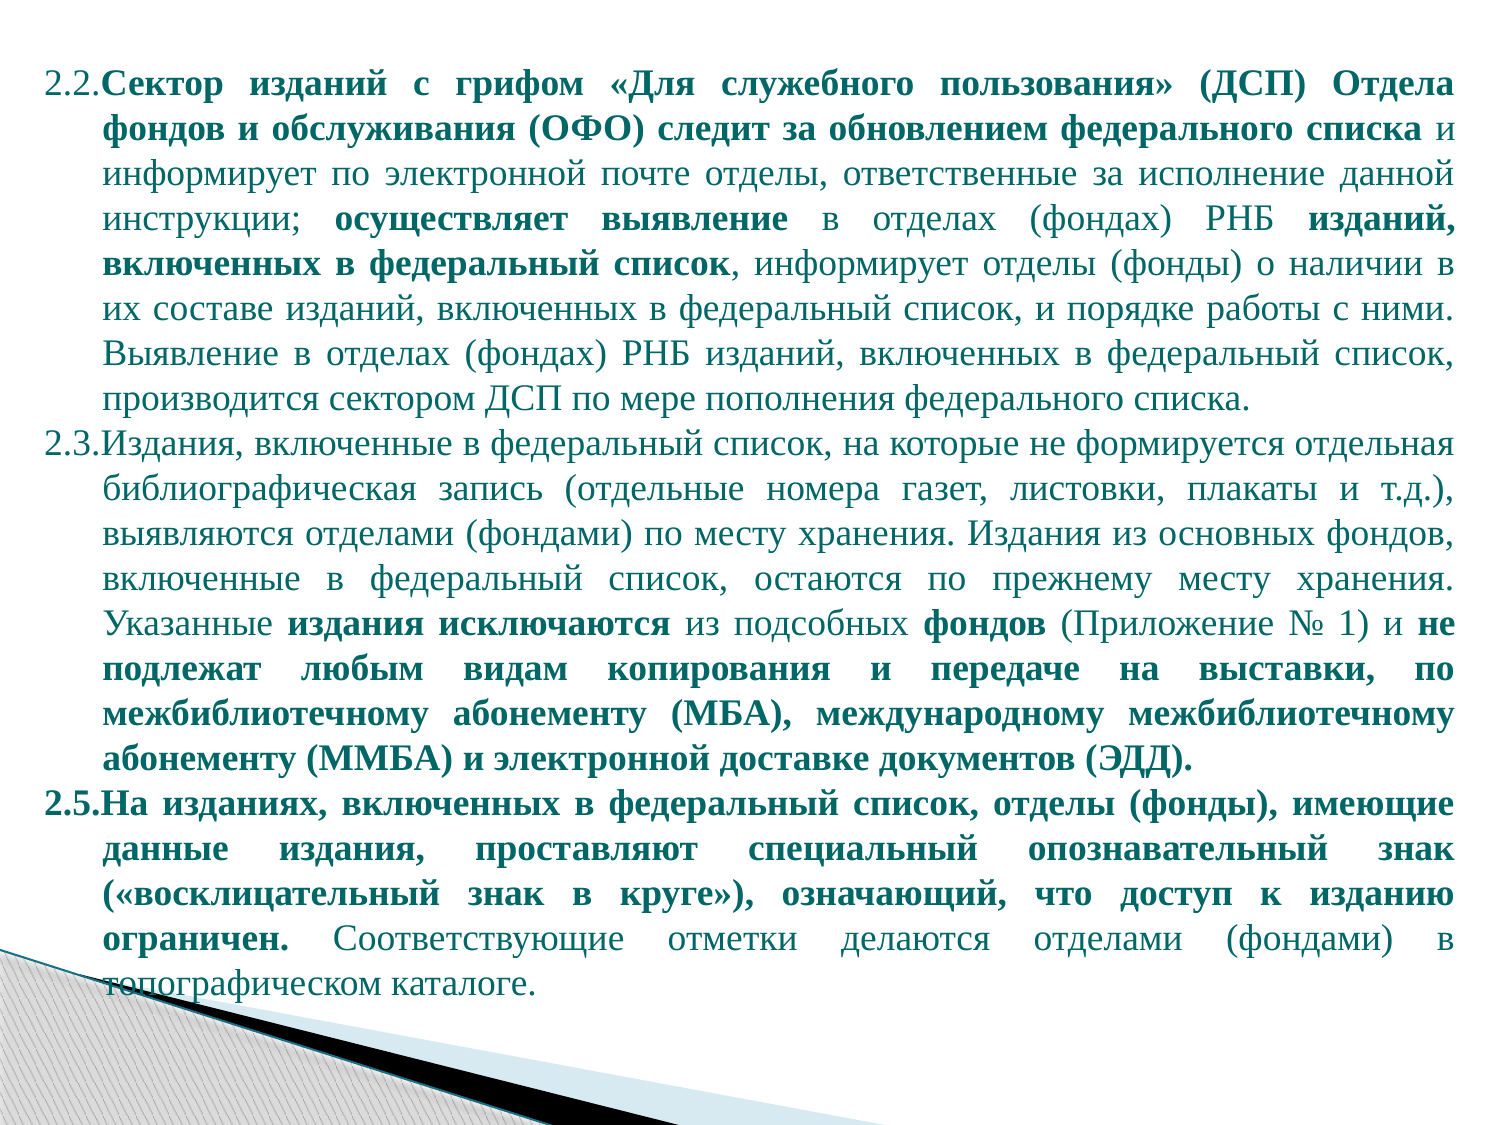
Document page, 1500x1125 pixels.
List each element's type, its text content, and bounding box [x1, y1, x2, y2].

text_box 2.2.Сектор изданий с грифом «Для служебного пользования» (ДСП) Отдела фондов и обслуживания (ОФО) следит за обновлением федерального списка и информирует по электронной почте отделы, ответственные за исполнение данной инструкции; осуществляет выявление в отделах (фондах) РНБ изданий, включенных в федеральный список, информирует отделы (фонды) о наличии в их составе изданий, включенных в федеральный список, и порядке работы с ними. Выявление в отделах (фондах) РНБ изданий, включенных в федеральный список, производится сектором ДСП по мере пополнения федерального списка. 2.3.Издания, включенные в федеральный список, на которые не формируется отдельная библиографическая запись (отдельные номера газет, листовки, плакаты и т.д.), выявляются отделами (фондами) по месту хранения. Издания из основных фондов, включенные в федеральный список, остаются по прежнему месту хранения. Указанные издания исключаются из подсобных фондов (Приложение № 1) и не подлежат любым видам копирования и передаче на выставки, по межбиблиотечному абонементу (МБА), международному межбиблиотечному абонементу (ММБА) и электронной доставке документов (ЭДД). 2.5.На изданиях, включенных в федеральный список, отделы (фонды), имеющие данные издания, проставляют специальный опознавательный знак («восклицательный знак в круге»), означающий, что доступ к изданию ограничен. Соответствующие отметки делаются отделами (фондами) в топографическом каталоге. [29, 30, 1471, 1011]
